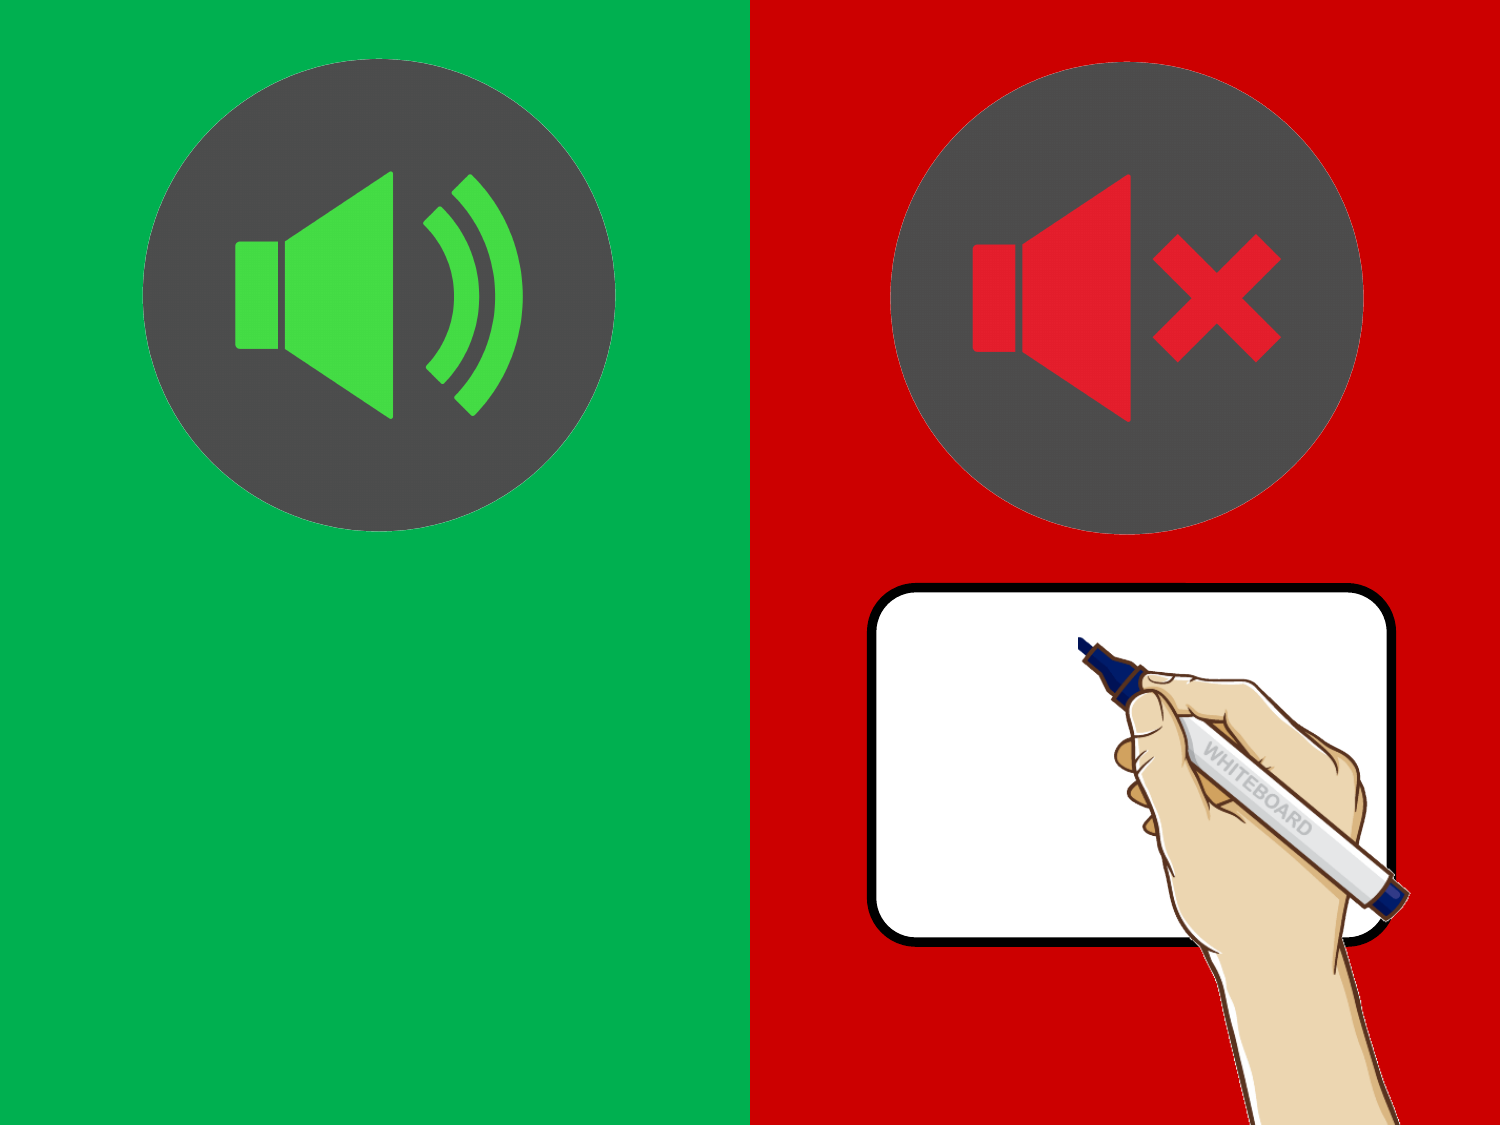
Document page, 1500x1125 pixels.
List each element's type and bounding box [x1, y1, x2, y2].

picture [772, 42, 1460, 931]
text_box [871, 587, 1436, 1125]
table_header [750, 0, 1500, 1125]
table_header [0, 0, 750, 1125]
picture [123, 45, 637, 550]
